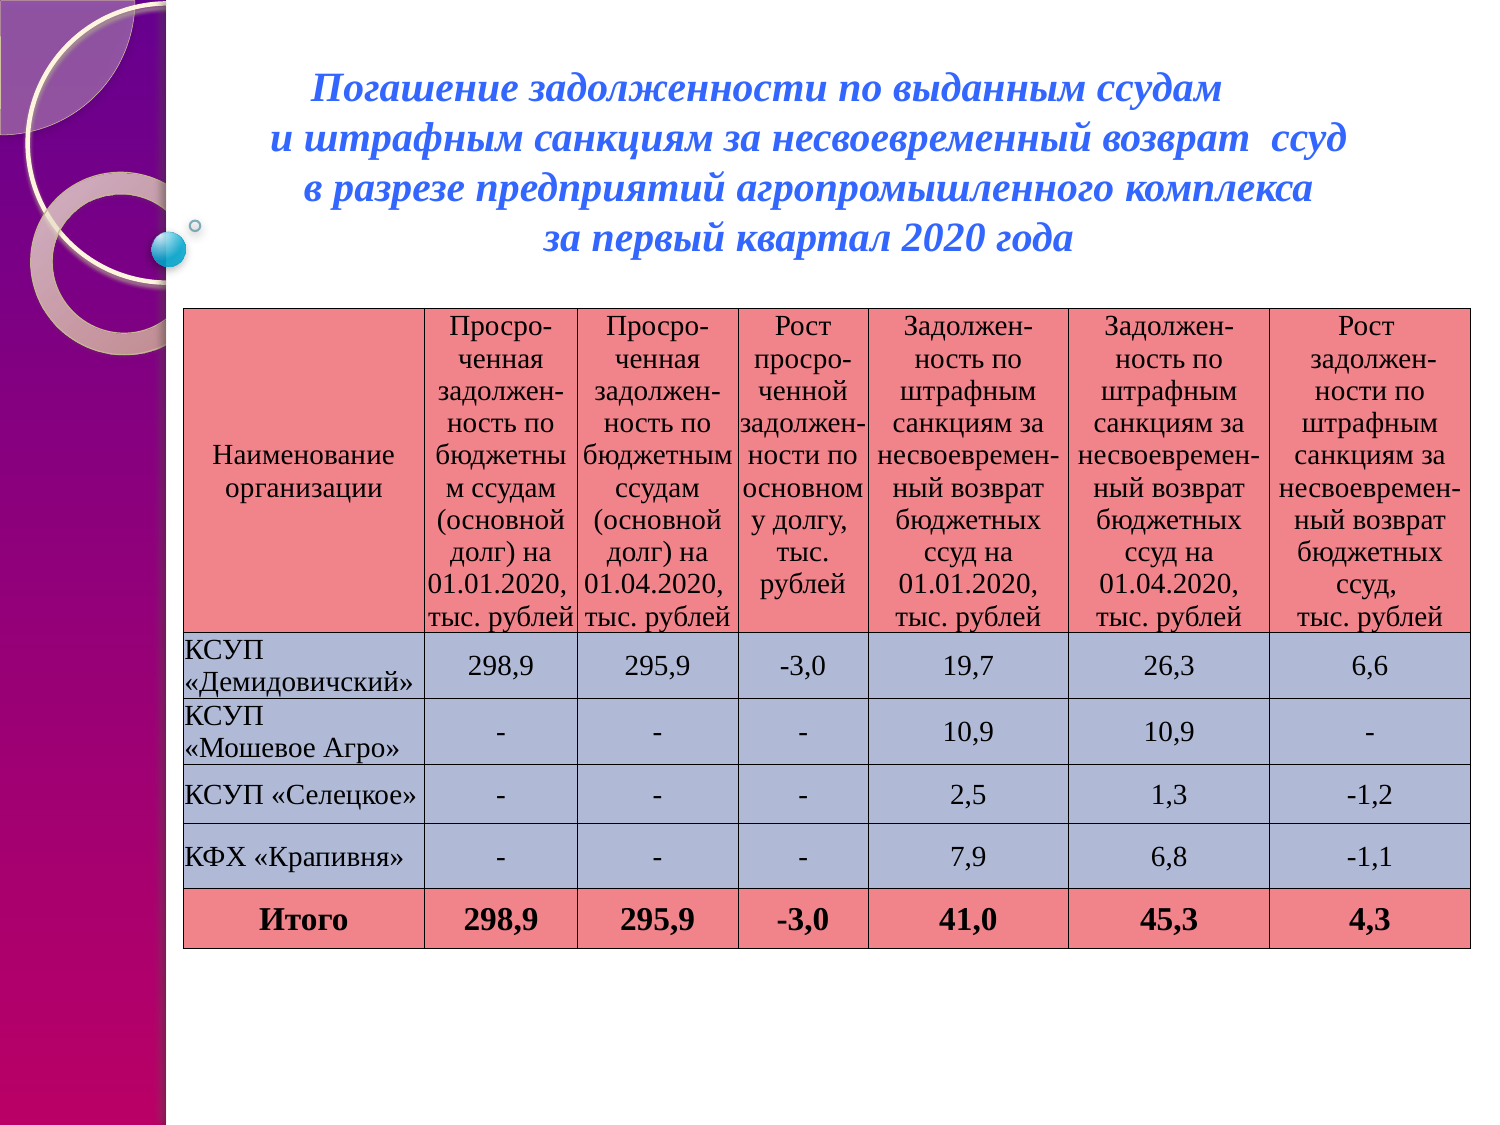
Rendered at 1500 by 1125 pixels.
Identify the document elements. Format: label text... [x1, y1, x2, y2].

table_cell - [739, 699, 868, 764]
table_cell 10,9 [1069, 699, 1269, 764]
table_cell КСУП «Демидовичский» [184, 633, 424, 698]
table_cell - [578, 824, 738, 888]
table_header Рост просро-ченной задолжен-ности по основному долгу, тыс. рублей [739, 309, 868, 632]
table_cell 7,9 [869, 824, 1068, 888]
table_cell - [425, 824, 577, 888]
table_cell 10,9 [869, 699, 1068, 764]
table_header Просро-ченная задолжен-ность по бюджетным ссудам (основной долг) на 01.01.2020, тыс. рублей [425, 309, 577, 632]
table_cell 41,0 [869, 889, 1068, 948]
table_cell 295,9 [578, 633, 738, 698]
table_cell 2,5 [869, 765, 1068, 823]
table_cell КСУП «Селецкое» [184, 765, 424, 823]
table_cell КФХ «Крапивня» [184, 824, 424, 888]
table_cell 45,3 [1069, 889, 1269, 948]
table_cell -1,1 [1270, 824, 1470, 888]
table_cell 298,9 [425, 633, 577, 698]
table_cell - [578, 699, 738, 764]
table_cell - [425, 699, 577, 764]
table_cell 19,7 [869, 633, 1068, 698]
table_header Задолжен-ность по штрафным санкциям за несвоевремен-ный возврат бюджетных ссуд на 01.01.2020, тыс. рублей [869, 309, 1068, 632]
table_cell КСУП «Мошевое Агро» [184, 699, 424, 764]
table_header Наименование организации [184, 309, 424, 632]
table_cell - [1270, 699, 1470, 764]
table_cell Итого [184, 889, 424, 948]
table_cell - [425, 765, 577, 823]
table_header Задолжен-ность по штрафным санкциям за несвоевремен-ный возврат бюджетных ссуд на 01.04.2020, тыс. рублей [1069, 309, 1269, 632]
table_header Просро-ченная задолжен-ность по бюджетным ссудам (основной долг) на 01.04.2020, тыс. рублей [578, 309, 738, 632]
table_cell 26,3 [1069, 633, 1269, 698]
table_header Рост задолжен-ности по штрафным санкциям за несвоевремен-ный возврат бюджетных ссуд, тыс. рублей [1270, 309, 1470, 632]
table_cell - [578, 765, 738, 823]
table_cell 6,8 [1069, 824, 1269, 888]
table_cell - [739, 824, 868, 888]
table_cell 6,6 [1270, 633, 1470, 698]
table_cell -3,0 [739, 889, 868, 948]
table_cell - [739, 765, 868, 823]
table_cell -1,2 [1270, 765, 1470, 823]
table_cell -3,0 [739, 633, 868, 698]
title Погашение задолженности по выданным ссудам и штрафным санкциям за несвоевременный возврат ссуд в разрезе предприятий агропромышленного комплекса за первый квартал 2020 года [147, 0, 1471, 268]
table_cell 4,3 [1270, 889, 1470, 948]
table_cell 298,9 [425, 889, 577, 948]
table_cell 1,3 [1069, 765, 1269, 823]
table_cell 295,9 [578, 889, 738, 948]
